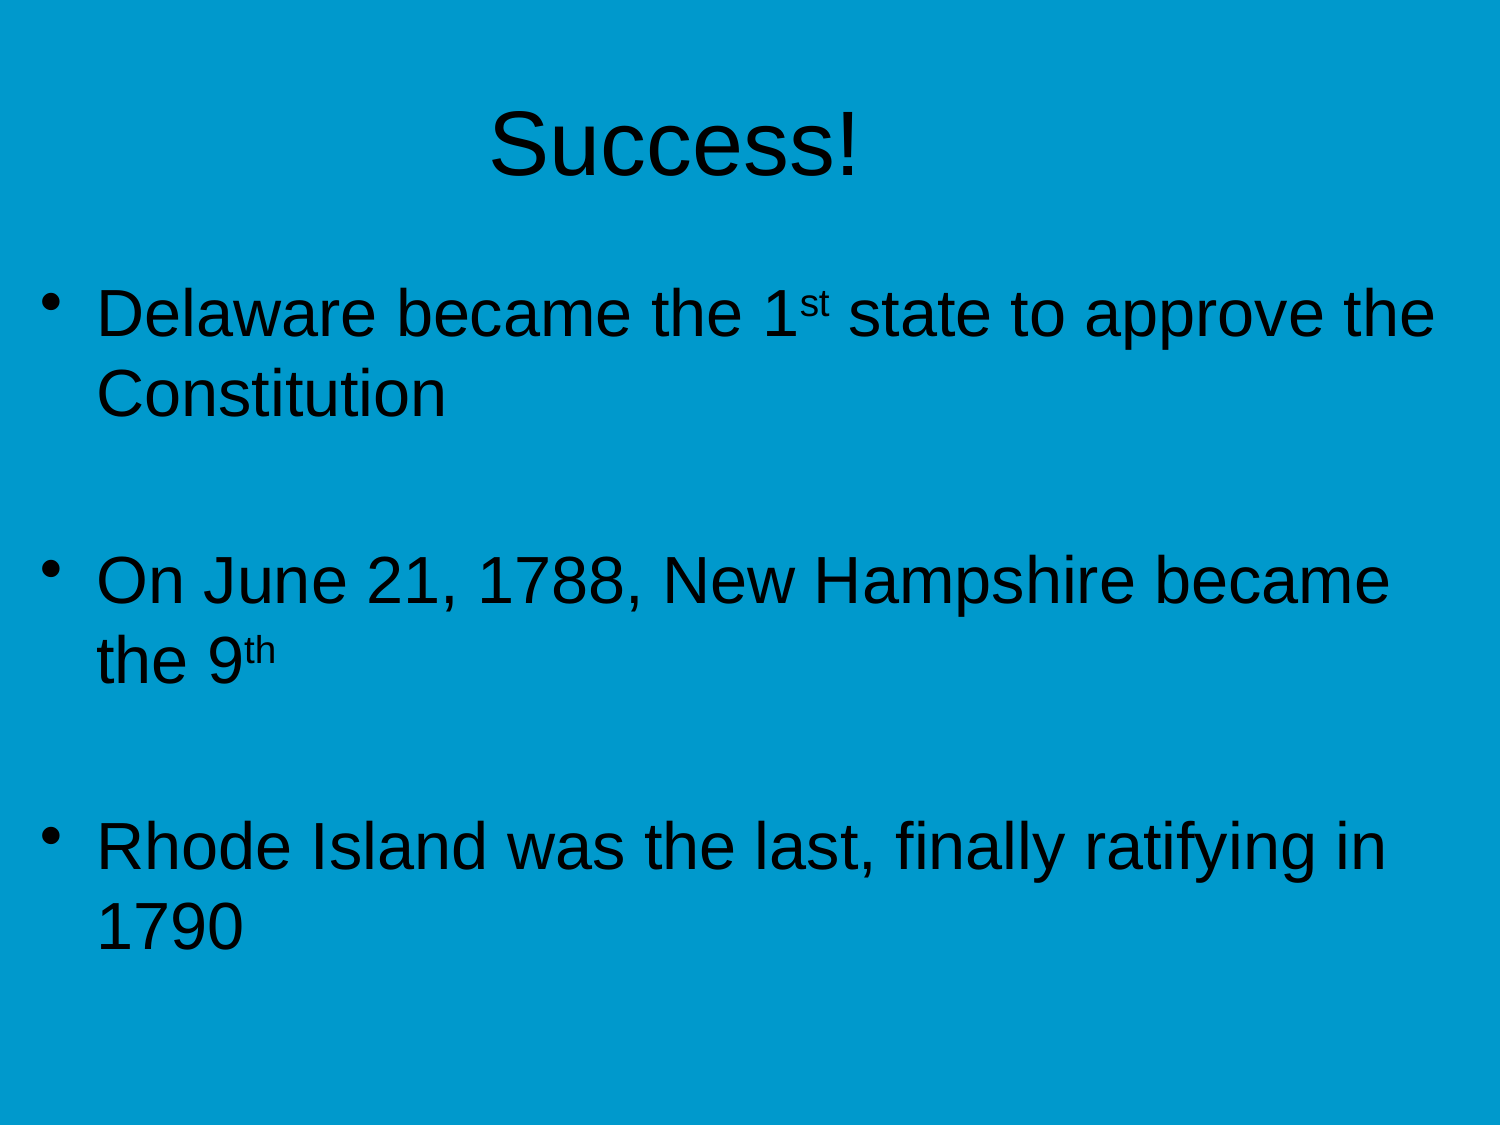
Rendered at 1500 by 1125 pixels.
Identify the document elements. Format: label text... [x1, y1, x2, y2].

title Success! [0, 45, 1350, 233]
list Delaware became the 1st state to approve the Constitution On June 21, 1788, New Hampshire became the 9th Rhode Island was the last, finally ratifying in 1790 [24, 262, 1500, 1005]
